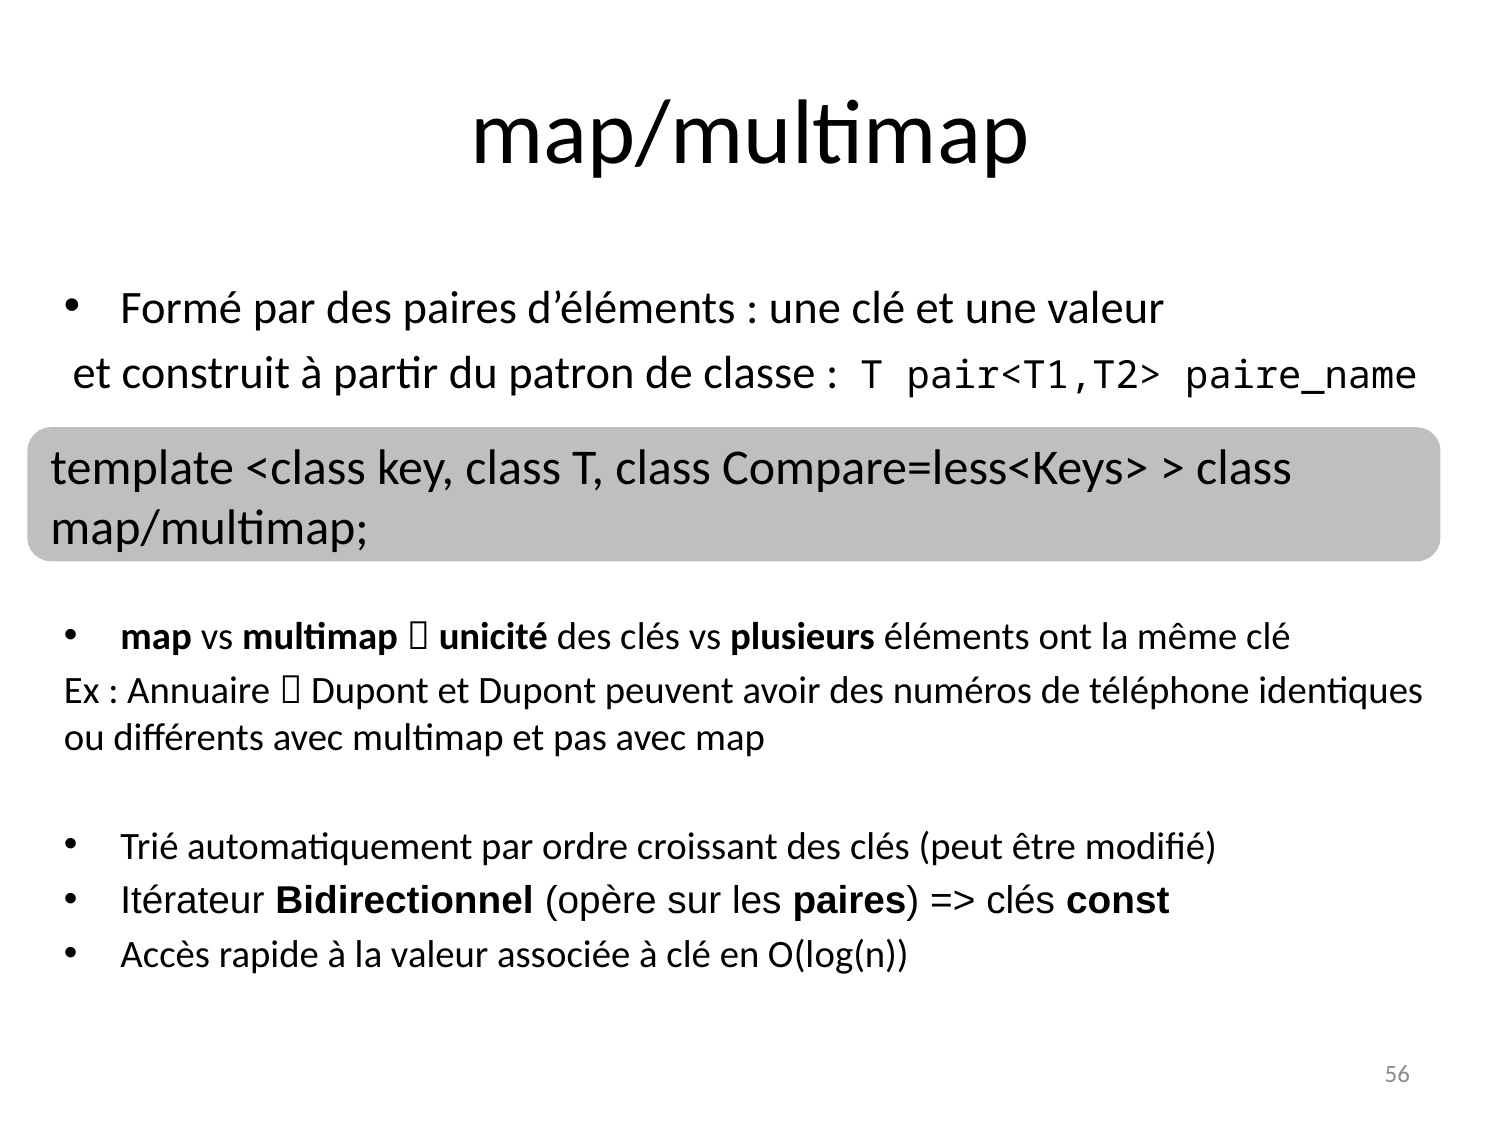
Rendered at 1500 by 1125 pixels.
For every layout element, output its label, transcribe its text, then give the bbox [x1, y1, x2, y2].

slide_number 56 [1074, 1042, 1425, 1103]
text_box template <class key, class T, class Compare=less<Keys> > class map/multimap; [27, 427, 1441, 562]
list Formé par des paires d’éléments : une clé et une valeur et construit à partir du patron de classe : T pair<T1,T2> paire_name map vs multimap  unicité des clés vs plusieurs éléments ont la même clé Ex : Annuaire  Dupont et Dupont peuvent avoir des numéros de téléphone identiques ou différents avec multimap et pas avec map Trié automatiquement par ordre croissant des clés (peut être modifié) Itérateur Bidirectionnel (opère sur les paires) => clés const Accès rapide à la valeur associée à clé en O(log(n)) [49, 269, 1445, 1024]
title map/multimap [75, 45, 1425, 209]
